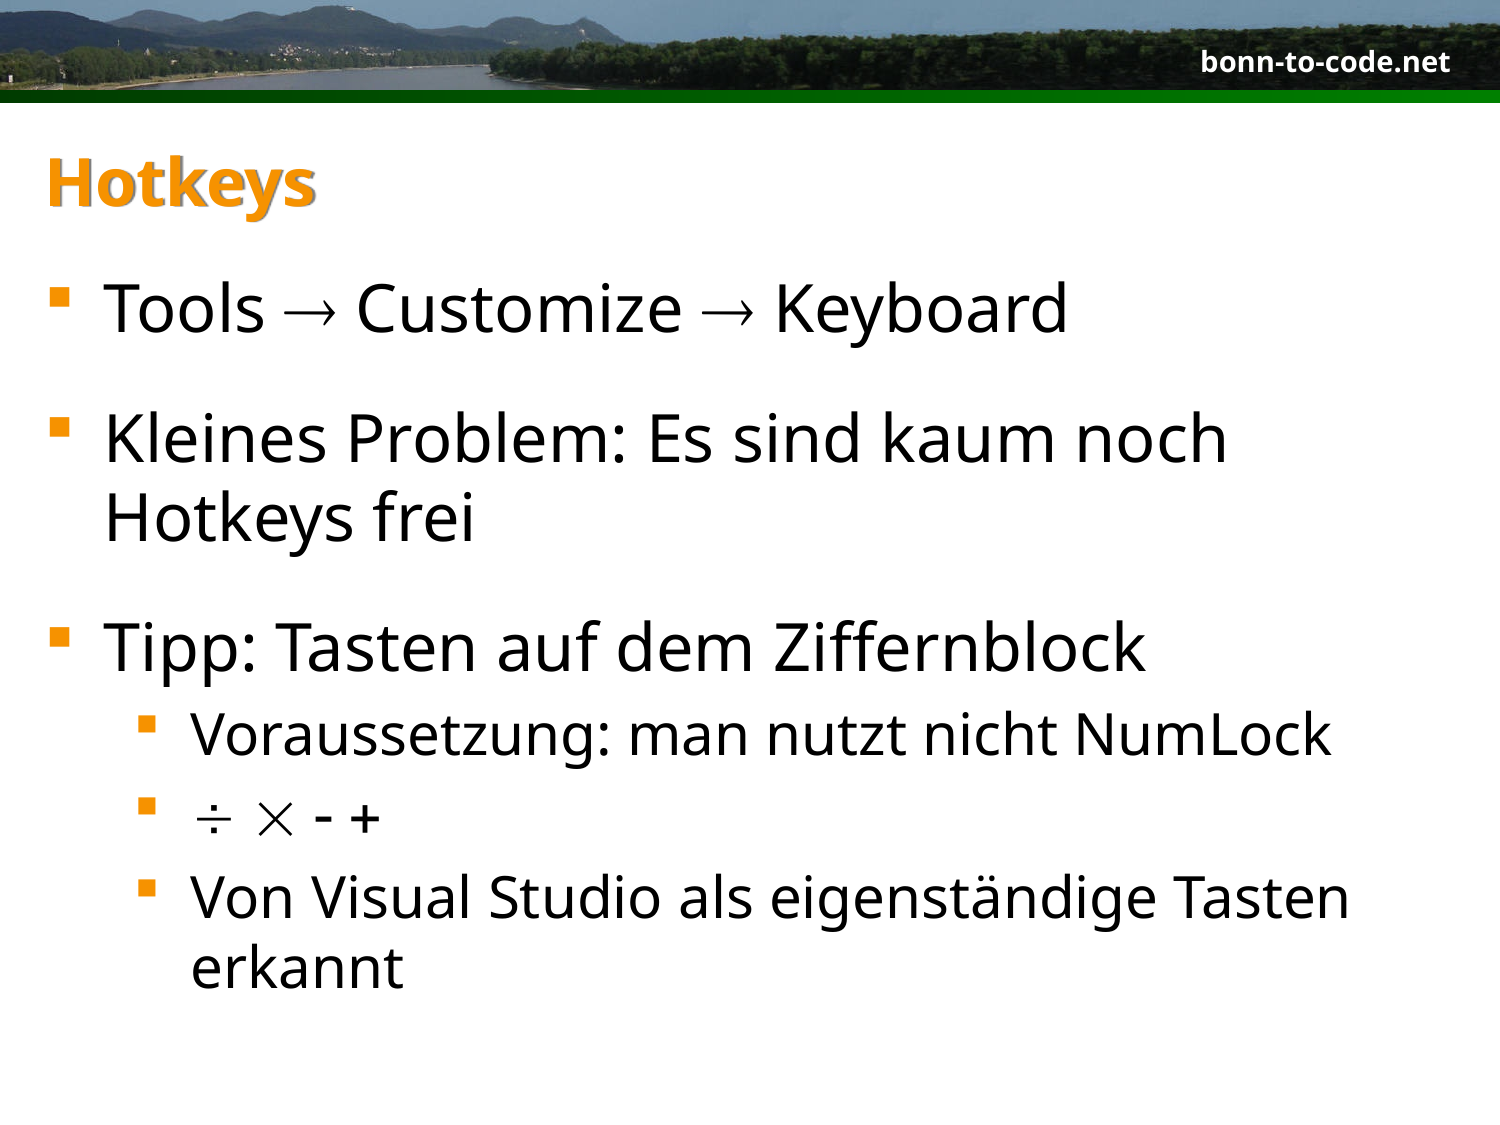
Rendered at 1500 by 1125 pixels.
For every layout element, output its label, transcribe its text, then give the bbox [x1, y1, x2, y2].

picture [0, 0, 1500, 90]
title Hotkeys [29, 101, 1471, 257]
list Tools  Customize  Keyboard Kleines Problem: Es sind kaum noch Hotkeys frei Tipp: Tasten auf dem Ziffernblock Voraussetzung: man nutzt nicht NumLock     Von Visual Studio als eigenständige Tasten erkannt [29, 257, 1471, 1114]
